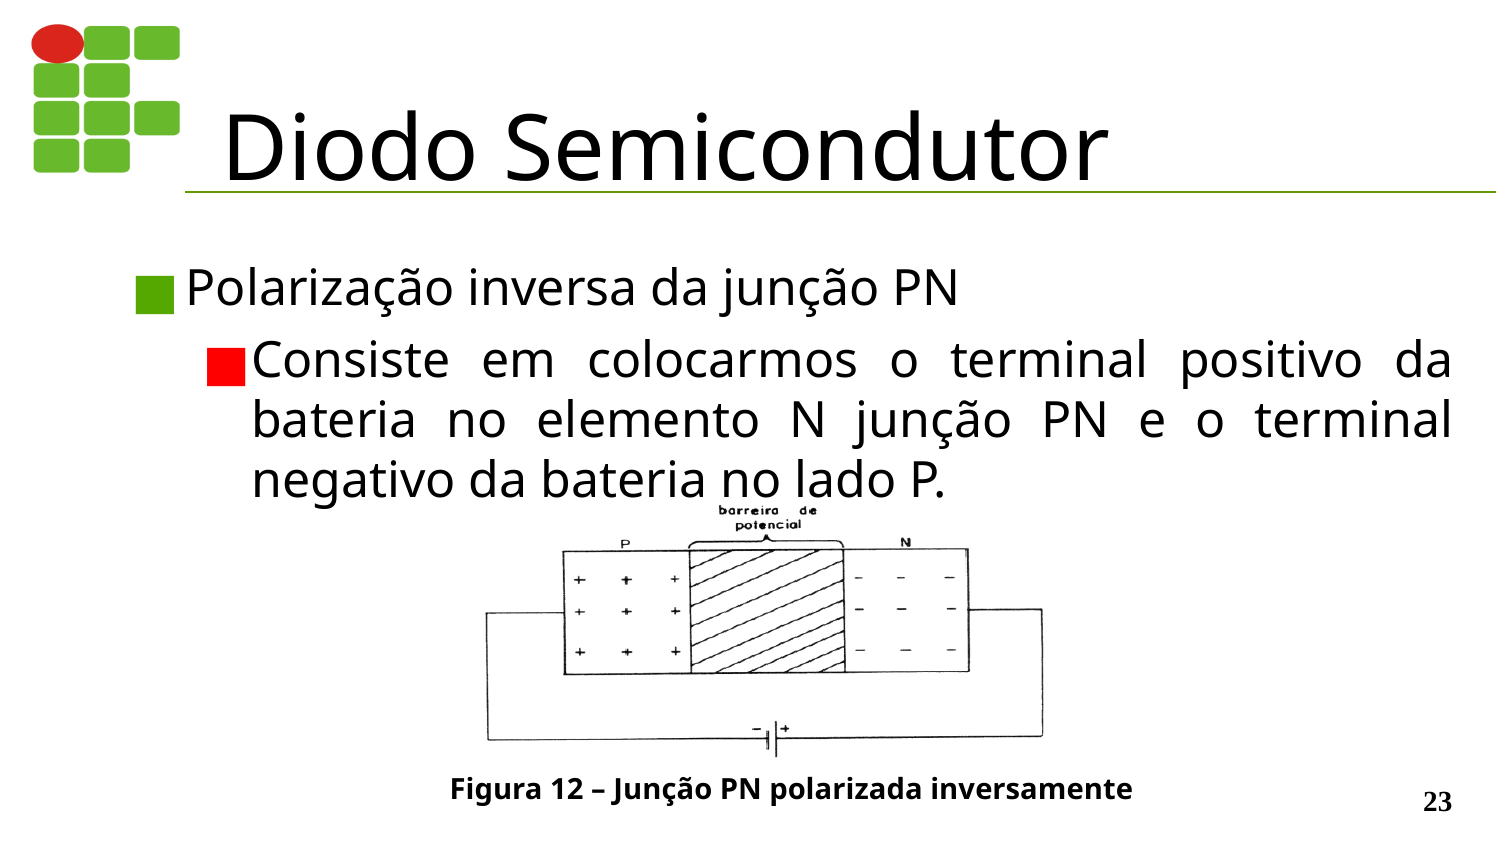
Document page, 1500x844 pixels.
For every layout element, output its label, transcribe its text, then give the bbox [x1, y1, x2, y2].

picture [29, 23, 182, 174]
picture [442, 502, 1094, 769]
text_box ‹#› [1155, 774, 1468, 825]
title Diodo Semicondutor [206, 26, 1468, 207]
list Polarização inversa da junção PN Consiste em colocarmos o terminal positivo da bateria no elemento N junção PN e o terminal negativo da bateria no lado P. Figura 12 – Junção PN polarizada inversamente [114, 248, 1469, 774]
